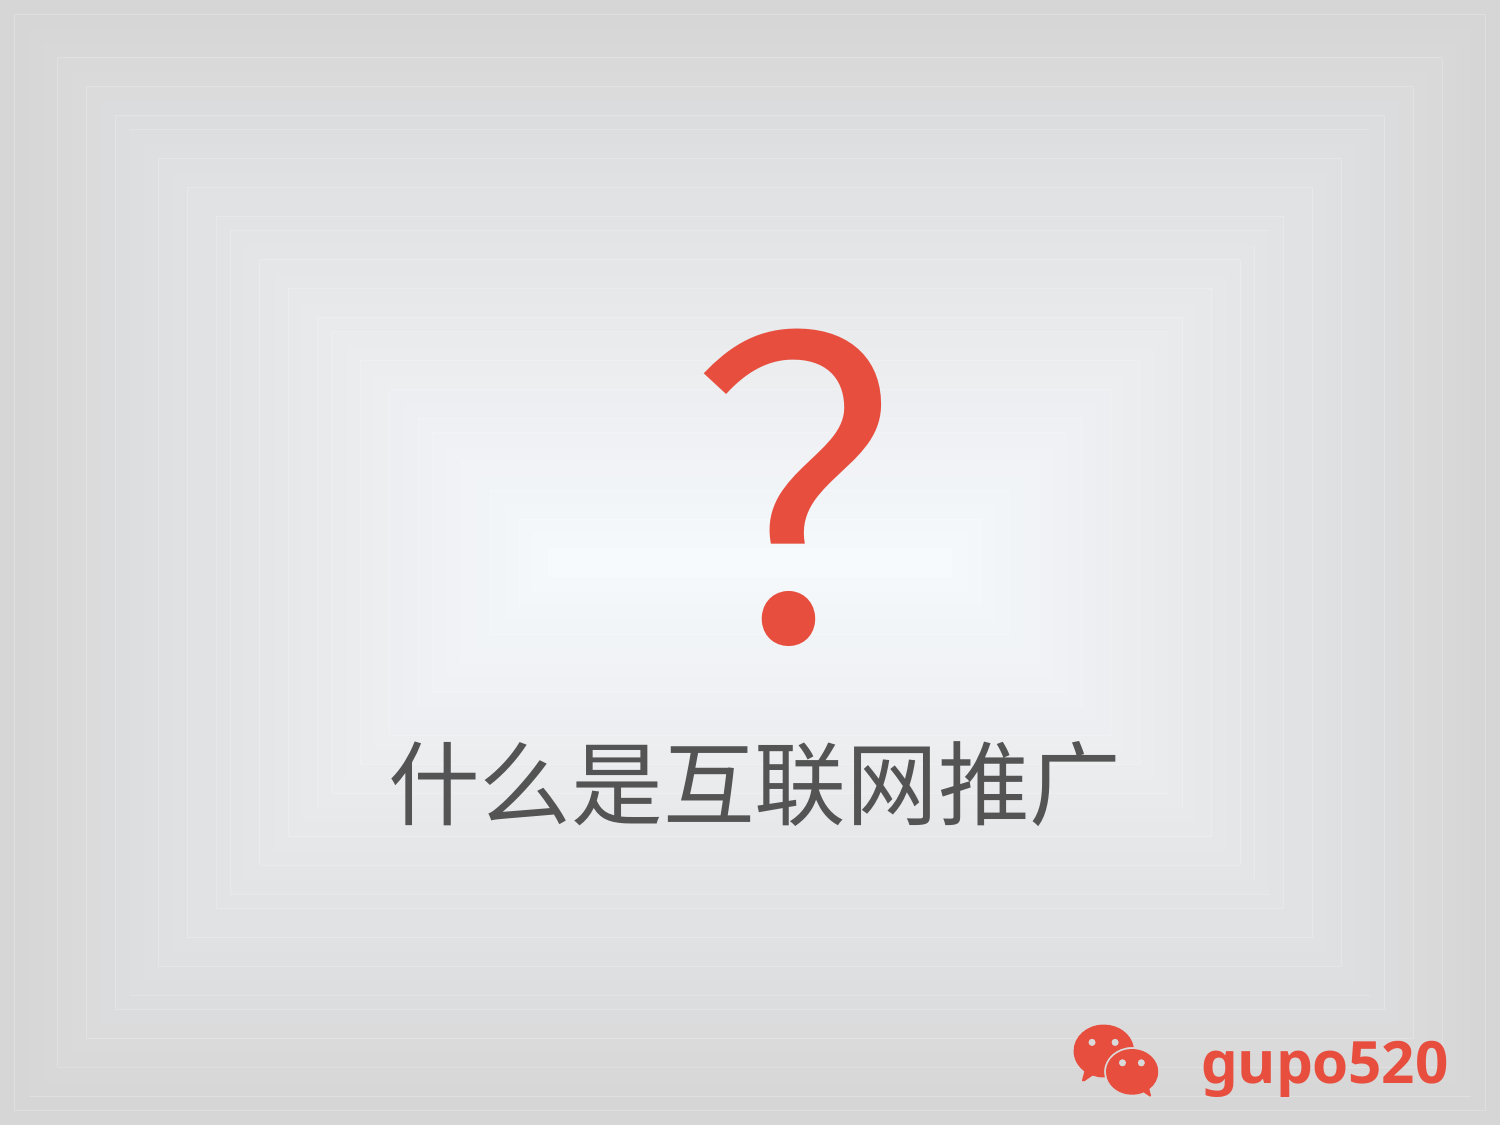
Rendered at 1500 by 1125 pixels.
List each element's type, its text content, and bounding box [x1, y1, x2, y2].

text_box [1073, 1018, 1473, 1104]
text_box ？ 什么是互联网推广 [244, 222, 1266, 845]
